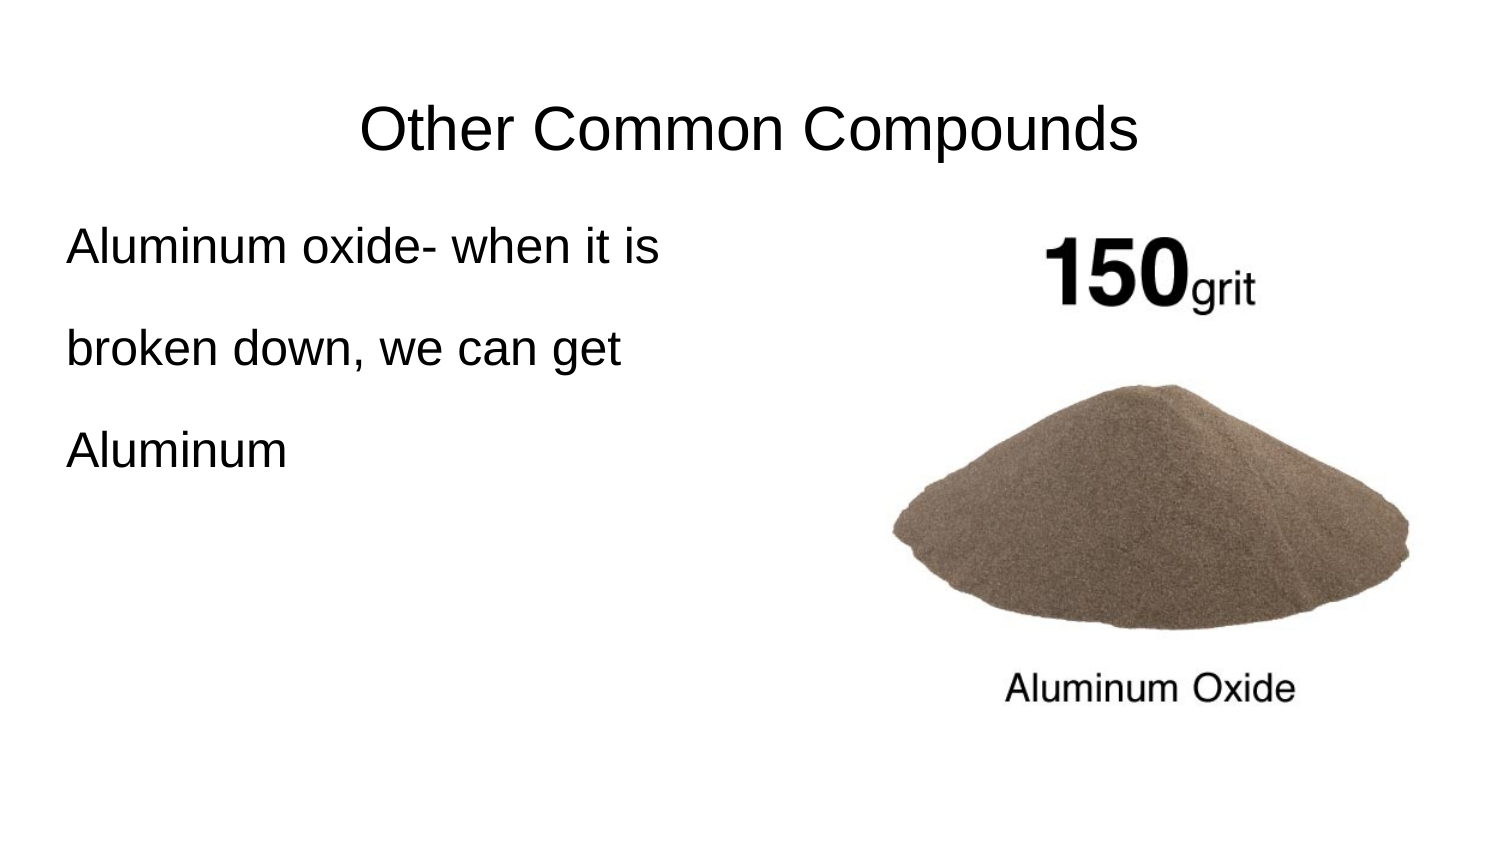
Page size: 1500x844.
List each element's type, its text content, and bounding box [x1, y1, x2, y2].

picture [849, 188, 1450, 789]
list Aluminum oxide- when it is broken down, we can get Aluminum [51, 189, 847, 750]
title Other Common Compounds [51, 72, 1449, 167]
